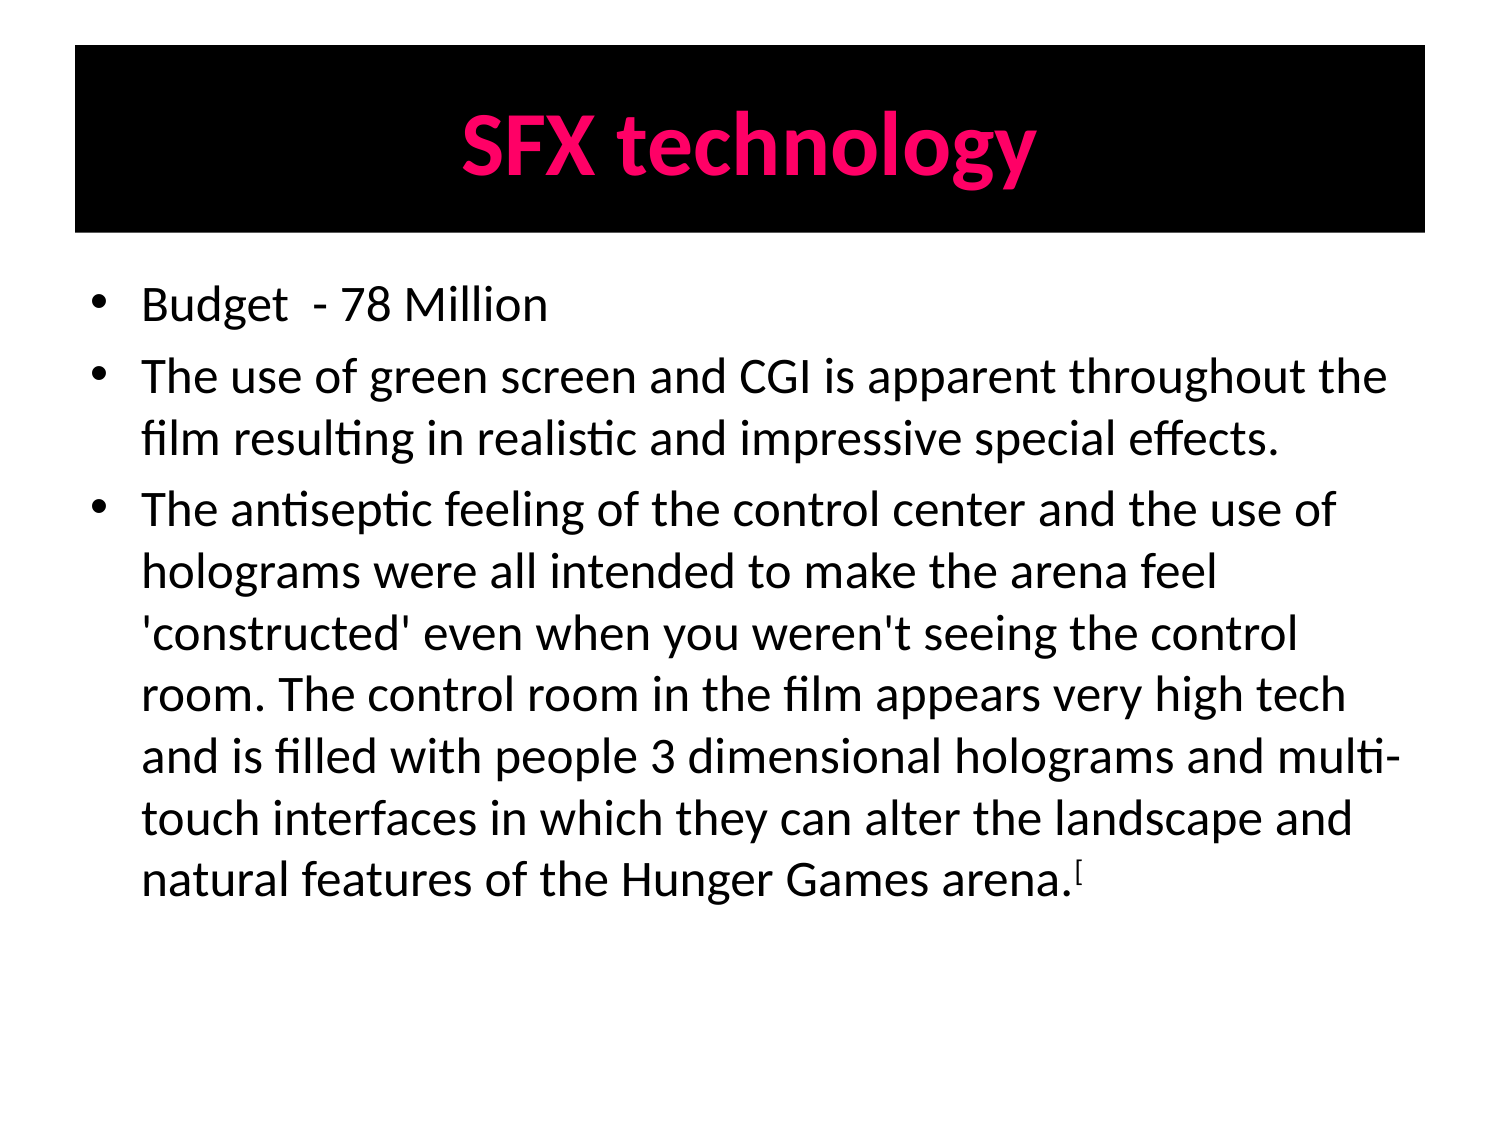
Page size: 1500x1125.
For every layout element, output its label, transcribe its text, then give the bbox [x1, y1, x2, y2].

list Budget - 78 Million The use of green screen and CGI is apparent throughout the film resulting in realistic and impressive special effects. The antiseptic feeling of the control center and the use of holograms were all intended to make the arena feel 'constructed' even when you weren't seeing the control room. The control room in the film appears very high tech and is filled with people 3 dimensional holograms and multi-touch interfaces in which they can alter the landscape and natural features of the Hunger Games arena.[ [75, 262, 1425, 1005]
title SFX technology [75, 45, 1425, 233]
